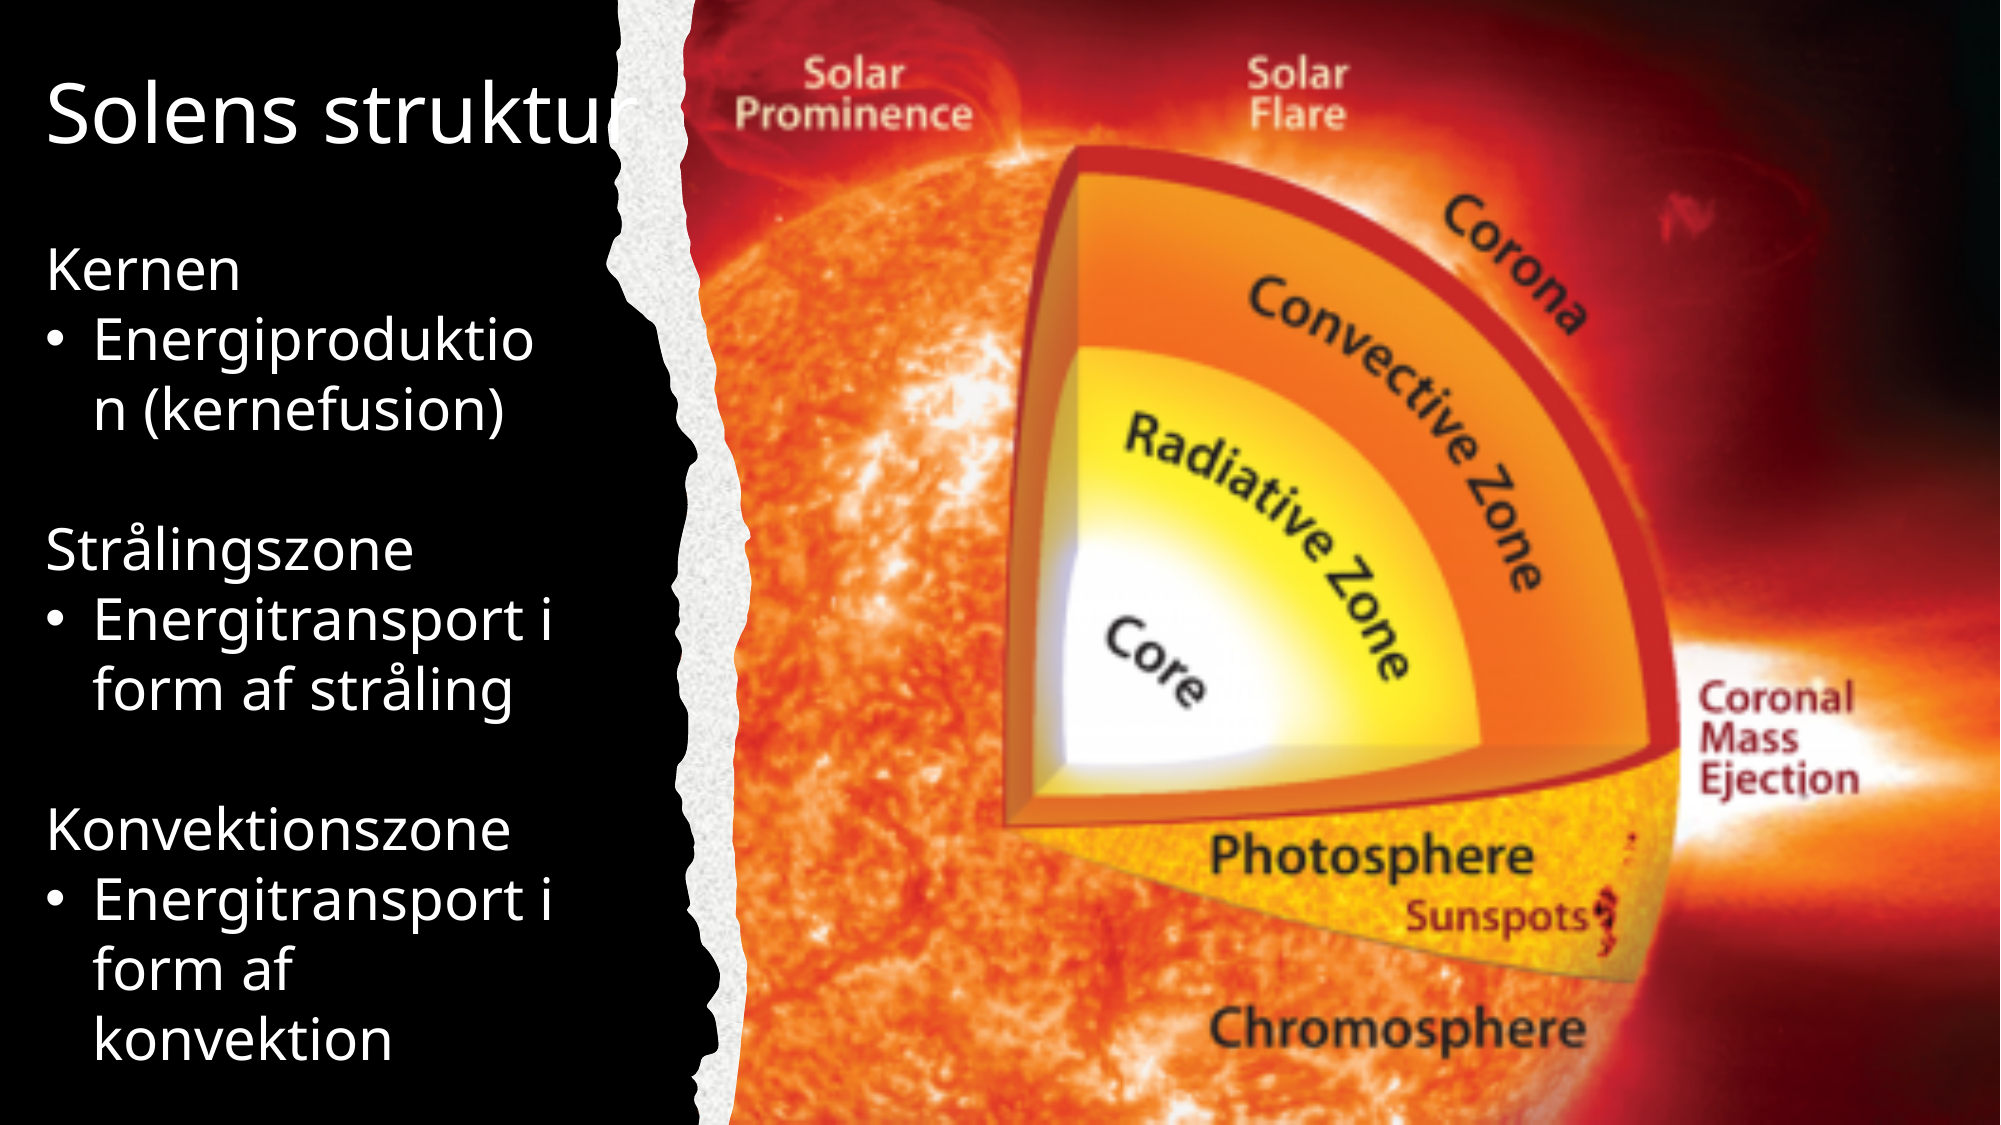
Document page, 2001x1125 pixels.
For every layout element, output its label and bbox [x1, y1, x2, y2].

text_box [0, 0, 752, 1125]
picture [752, 0, 2000, 1125]
